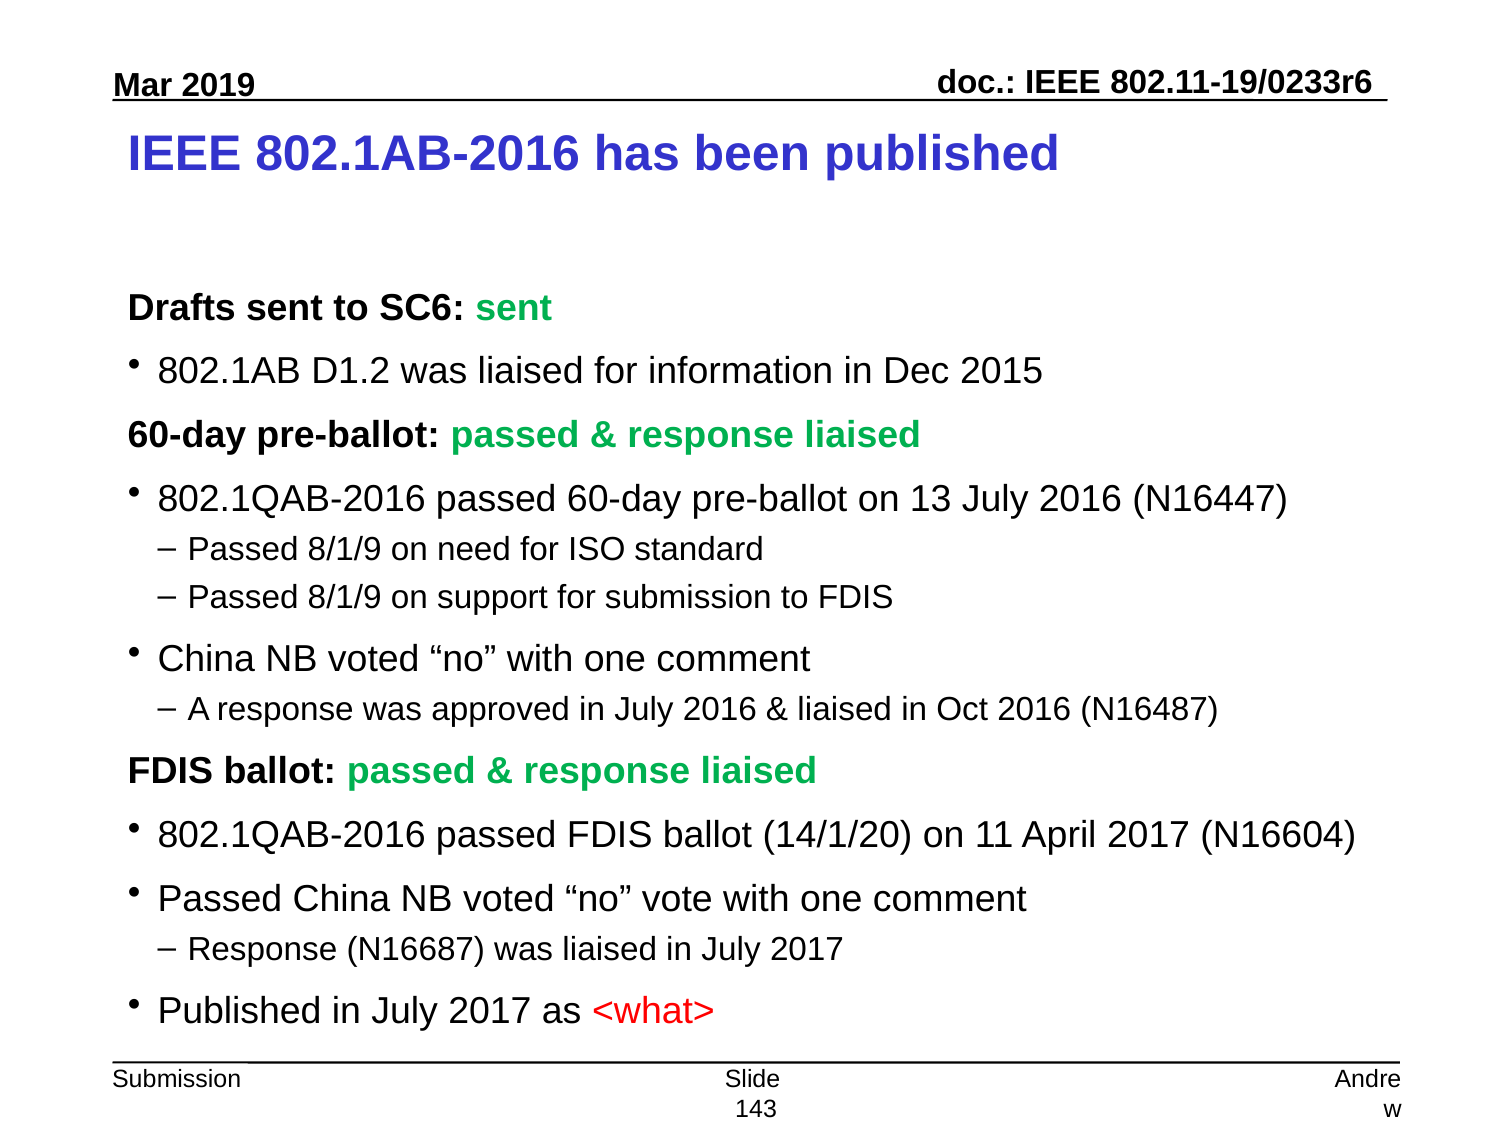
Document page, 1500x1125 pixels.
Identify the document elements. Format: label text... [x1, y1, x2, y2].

list Drafts sent to SC6: sent 802.1AB D1.2 was liaised for information in Dec 2015 60-day pre-ballot: passed & response liaised 802.1QAB-2016 passed 60-day pre-ballot on 13 July 2016 (N16447) Passed 8/1/9 on need for ISO standard Passed 8/1/9 on support for submission to FDIS China NB voted “no” with one comment A response was approved in July 2016 & liaised in Oct 2016 (N16487) FDIS ballot: passed & response liaised 802.1QAB-2016 passed FDIS ballot (14/1/20) on 11 April 2017 (N16604) Passed China NB voted “no” vote with one comment Response (N16687) was liaised in July 2017 Published in July 2017 as <what> [112, 275, 1388, 950]
title IEEE 802.1AB-2016 has been published [112, 112, 1388, 275]
footer Andrew Myles, Cisco [1320, 1061, 1402, 1093]
slide_number Slide 143 [709, 1061, 803, 1093]
